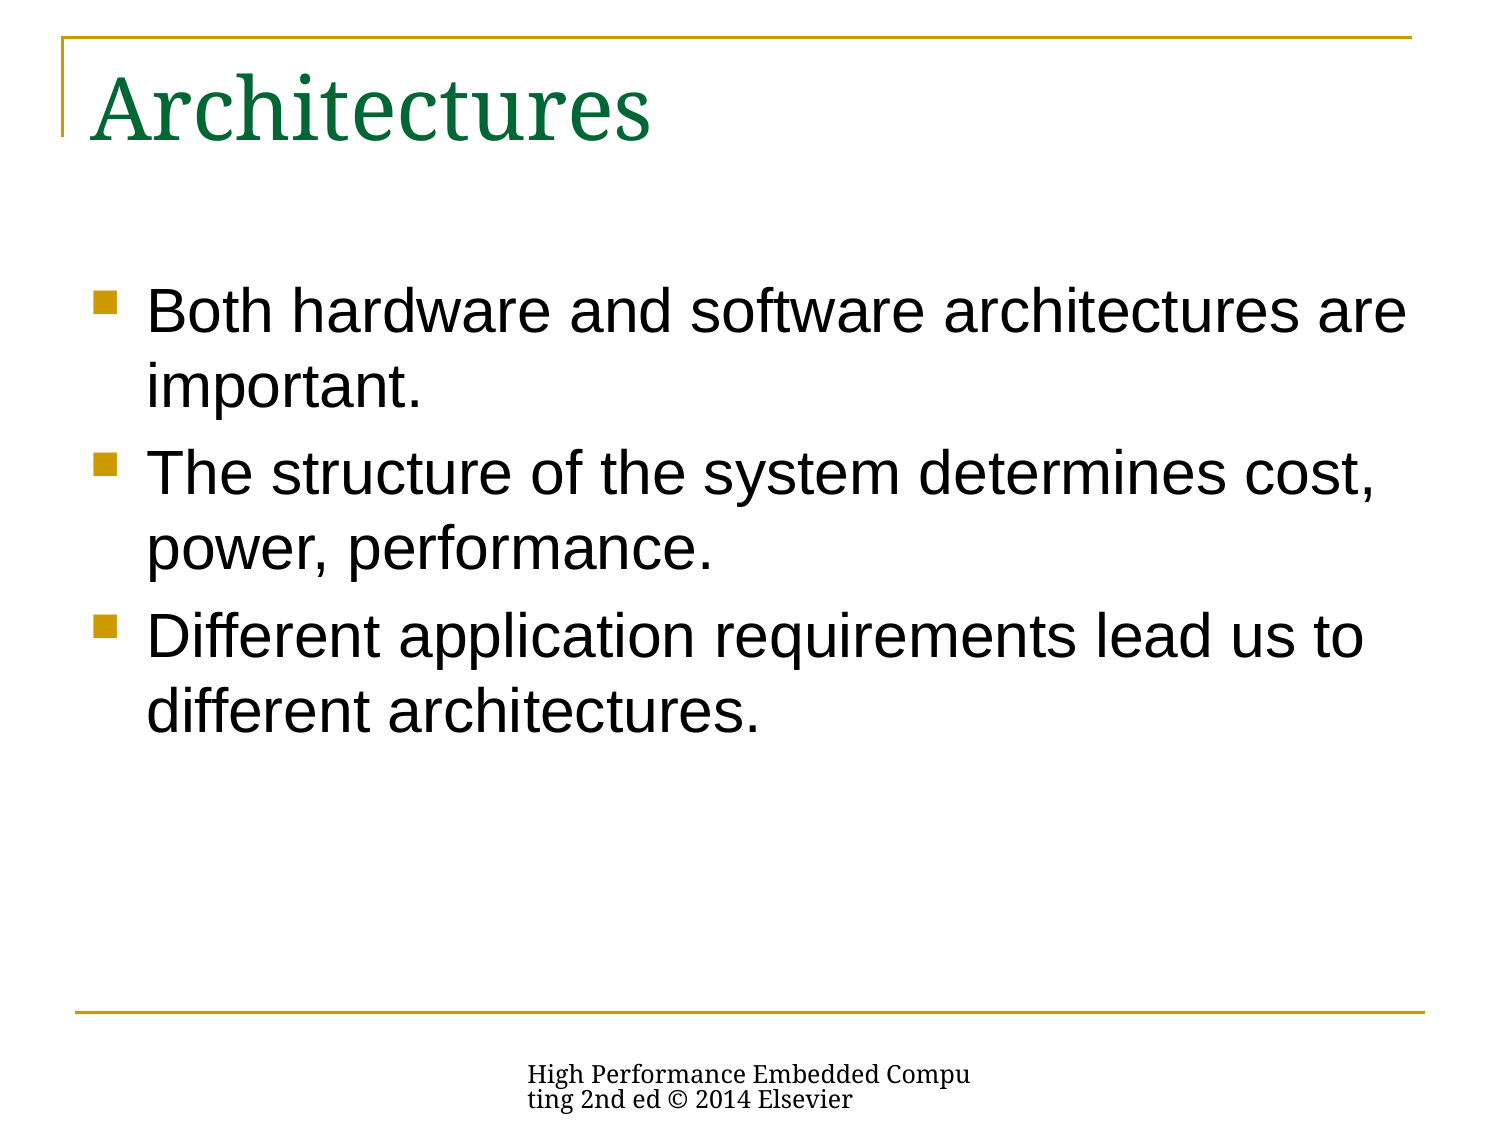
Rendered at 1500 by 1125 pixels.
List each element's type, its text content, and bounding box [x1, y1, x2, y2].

footer High Performance Embedded Computing 2nd ed © 2014 Elsevier [512, 1025, 988, 1100]
title Architectures [75, 45, 1425, 233]
list Both hardware and software architectures are important. The structure of the system determines cost, power, performance. Different application requirements lead us to different architectures. [75, 262, 1425, 1006]
